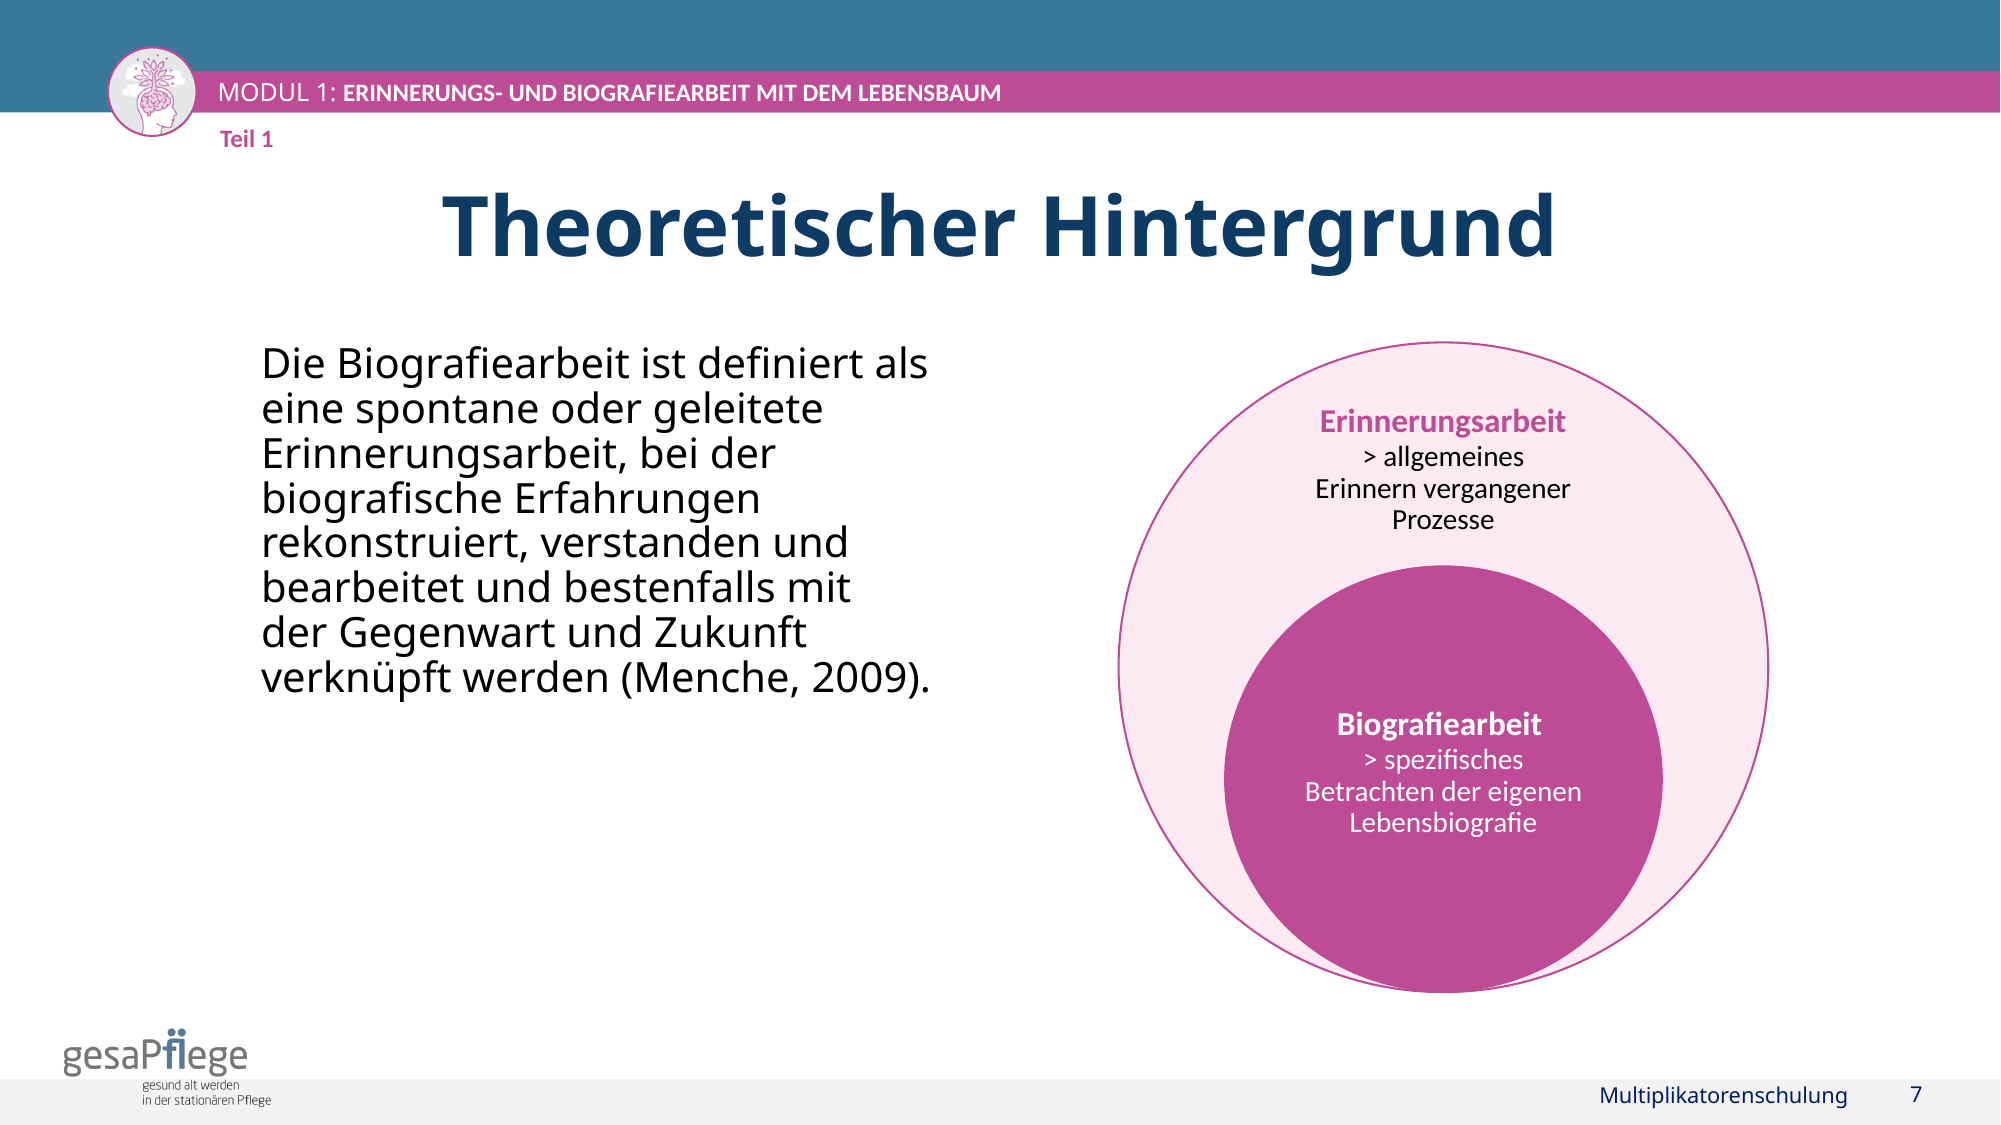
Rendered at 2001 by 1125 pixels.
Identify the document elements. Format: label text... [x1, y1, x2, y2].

picture [62, 1027, 272, 1108]
footer Multiplikatorenschulung [1111, 1076, 1863, 1114]
slide_number 7 [1863, 1076, 1938, 1114]
list Teil 1 [208, 120, 428, 153]
title Theoretischer Hintergrund [142, 184, 1858, 279]
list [1030, 342, 1857, 993]
list Die Biografiearbeit ist definiert als eine spontane oder geleitete Erinnerungsarbeit, bei der biografische Erfahrungen rekonstruiert, verstanden und bearbeitet und bestenfalls mit der Gegenwart und Zukunft verknüpft werden (Menche, 2009). [142, 342, 970, 993]
